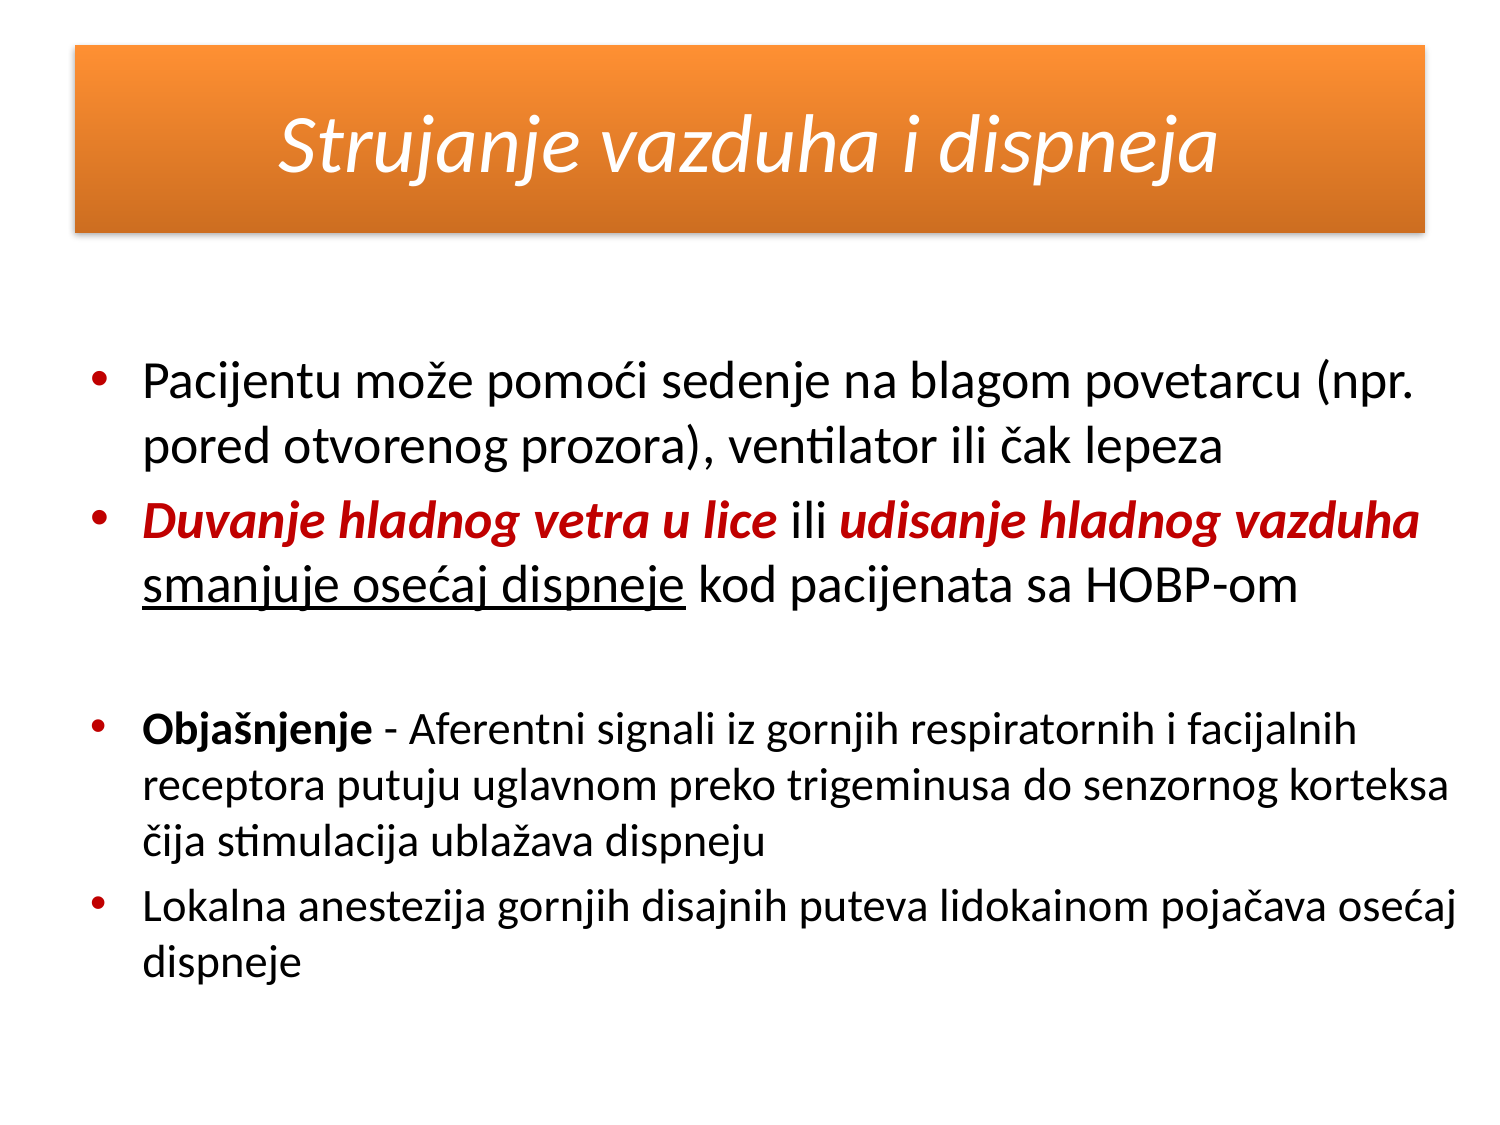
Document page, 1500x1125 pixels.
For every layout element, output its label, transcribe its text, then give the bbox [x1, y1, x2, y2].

list Pacijentu može pomoći sedenje na blagom povetarcu (npr. pored otvorenog prozora), ventilator ili čak lepeza Duvanje hladnog vetra u lice ili udisanje hladnog vazduha smanjuje osećaj dispneje kod pacijenata sa HOBP-om Objašnjenje - Aferentni signali iz gornjih respiratornih i facijalnih receptora putuju uglavnom preko trigeminusa do senzornog korteksa čija stimulacija ublažava dispneju Lokalna anestezija gornjih disajnih puteva lidokainom pojačava osećaj dispneje [75, 262, 1475, 1005]
title Strujanje vazduha i dispneja [75, 45, 1425, 233]
